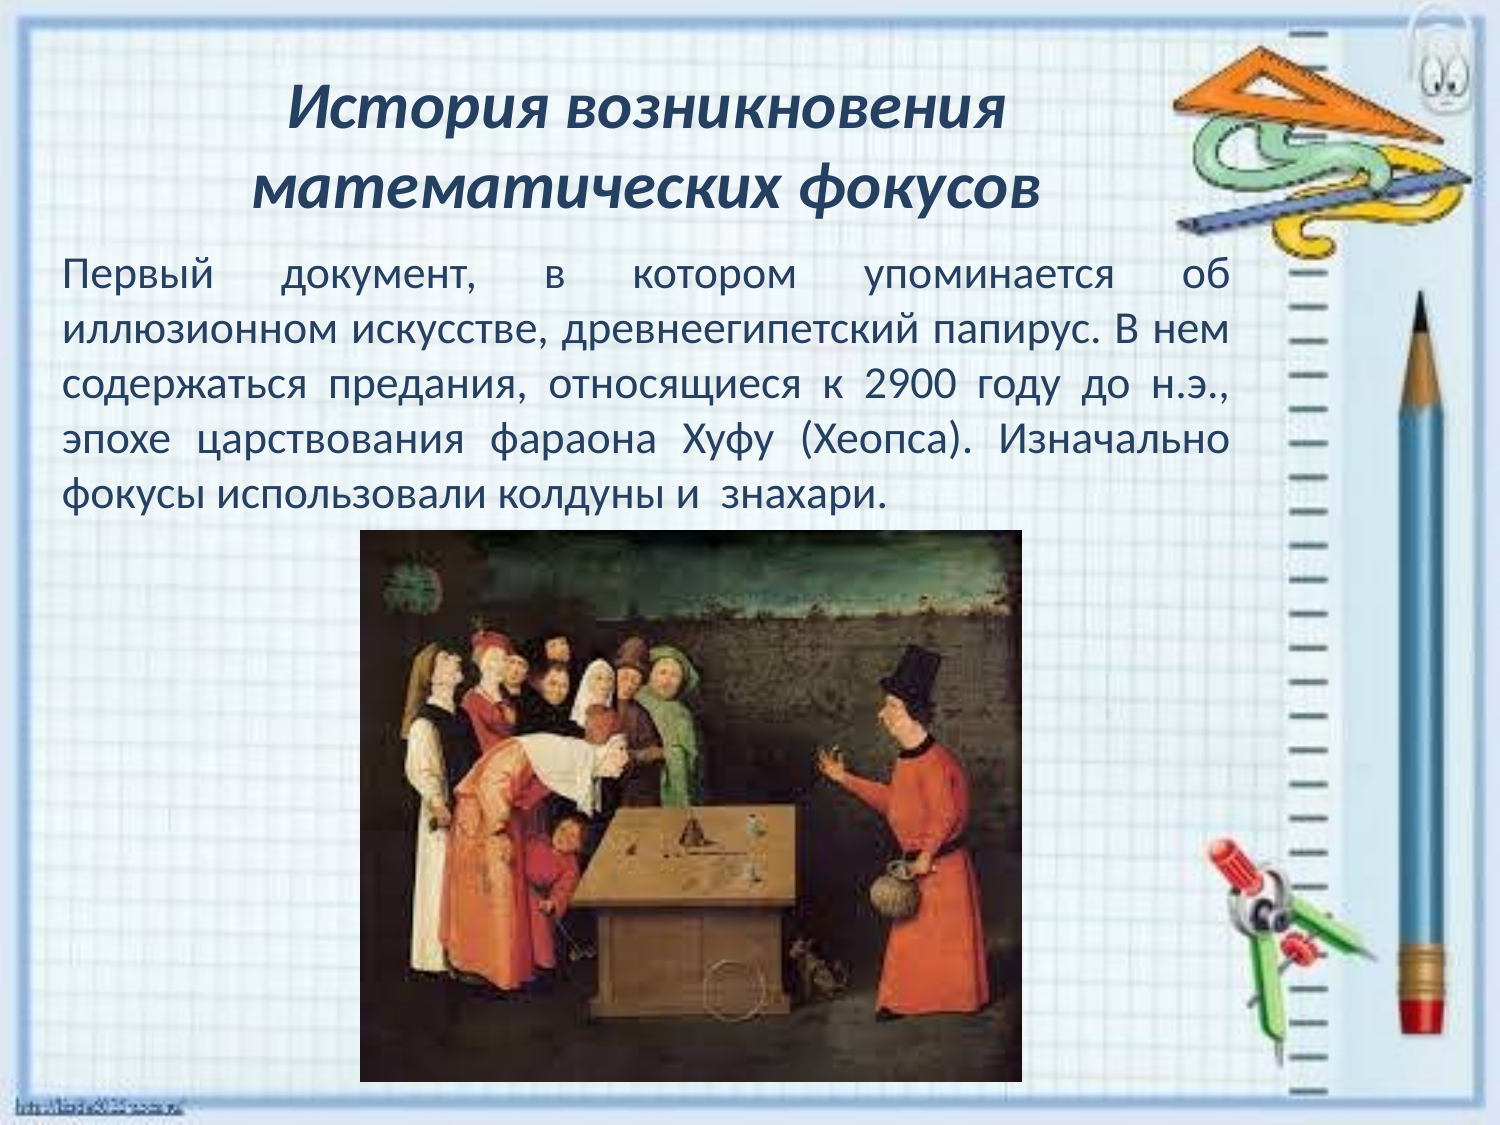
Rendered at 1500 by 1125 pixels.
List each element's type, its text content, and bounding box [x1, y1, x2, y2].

picture [0, 0, 1500, 1125]
text_box Первый документ, в котором упоминается об иллюзионном искусстве, древнеегипетский папирус. В нем содержаться предания, относящиеся к 2900 году до н.э., эпохе царствования фараона Хуфу (Хеопса). Изначально фокусы использовали колдуны и знахари. [47, 235, 1247, 526]
text_box История возникновения математических фокусов [123, 54, 1170, 230]
